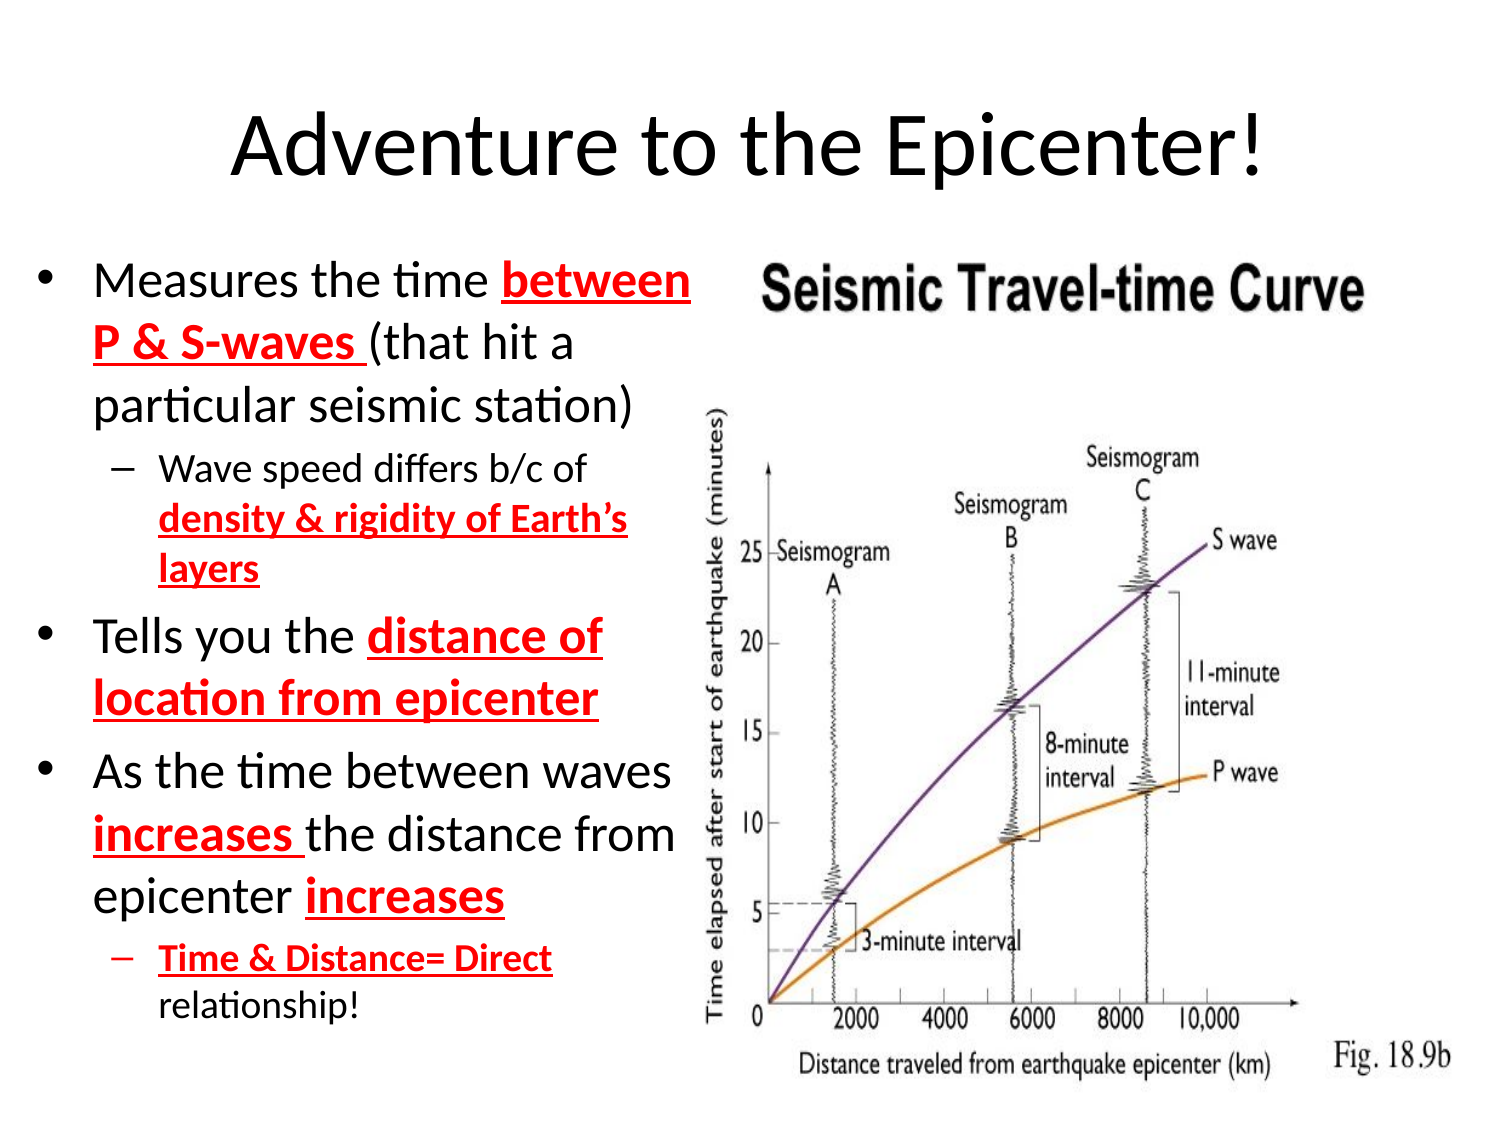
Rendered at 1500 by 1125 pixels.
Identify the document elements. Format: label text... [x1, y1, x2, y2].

title Adventure to the Epicenter! [75, 45, 1425, 233]
picture [626, 237, 1500, 1125]
list Measures the time between P & S-waves (that hit a particular seismic station) Wave speed differs b/c of density & rigidity of Earth’s layers Tells you the distance of location from epicenter As the time between waves increases the distance from epicenter increases Time & Distance= Direct relationship! [21, 237, 624, 1100]
